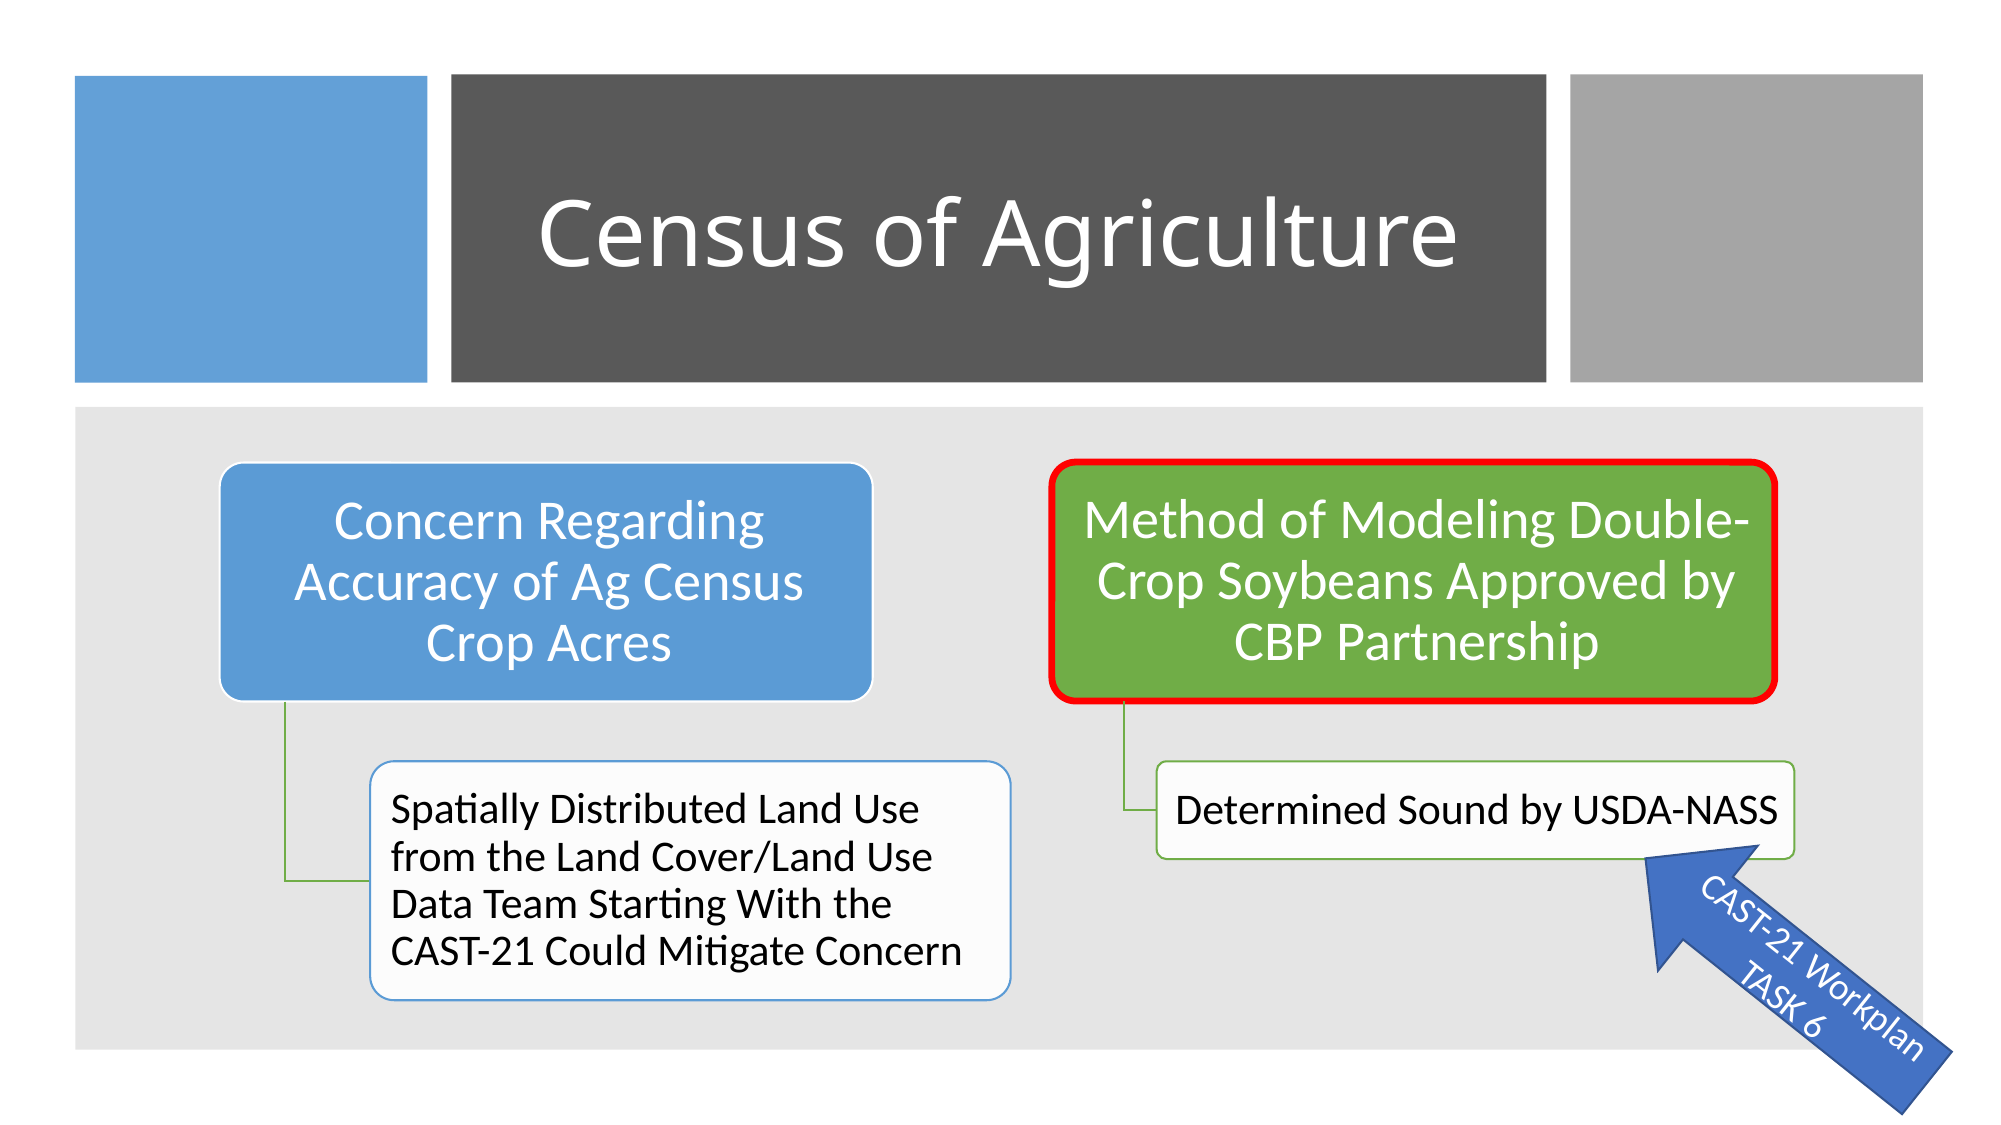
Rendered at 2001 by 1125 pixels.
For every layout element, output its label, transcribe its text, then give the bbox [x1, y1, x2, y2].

title Census of Agriculture [499, 120, 1499, 354]
text_box [1569, 73, 1924, 383]
text_box CAST-21 Workplan TASK 6 [1758, 998, 1954, 1116]
text_box [74, 75, 428, 384]
text_box [450, 73, 1547, 383]
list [147, 462, 1887, 1001]
text_box [74, 406, 1924, 1051]
